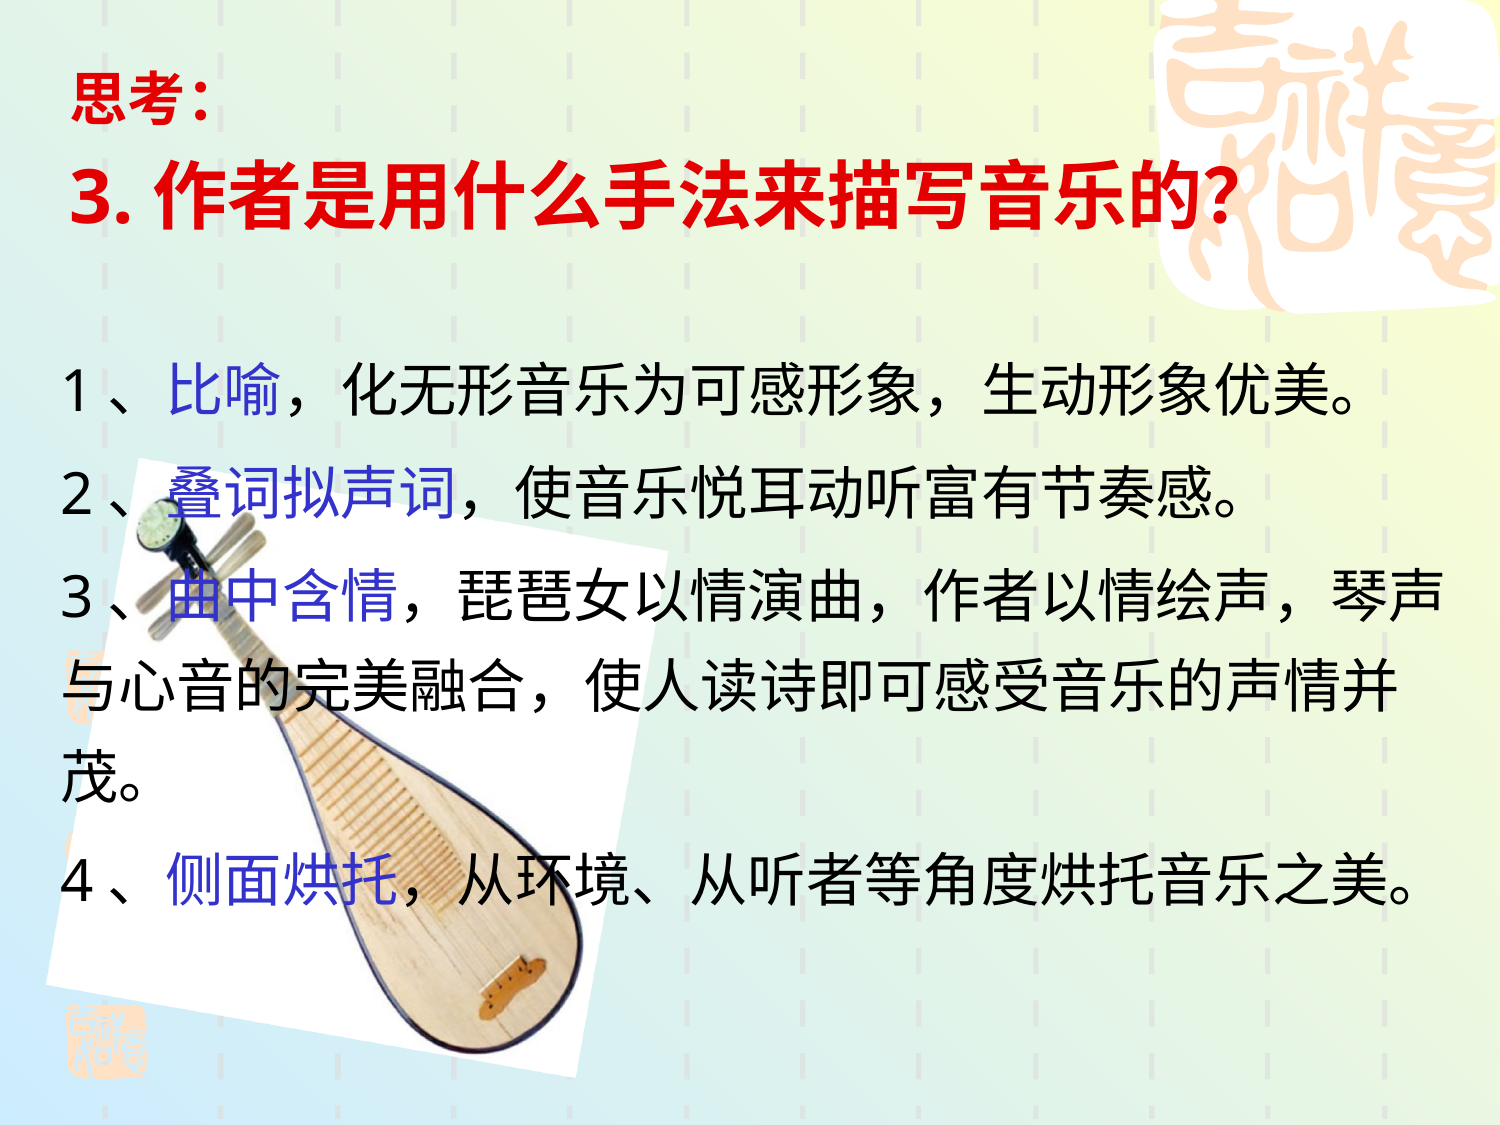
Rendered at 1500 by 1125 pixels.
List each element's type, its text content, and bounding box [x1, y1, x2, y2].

picture [47, 499, 626, 1077]
title 思考： 3.作者是用什么手法来描写音乐的？ [54, 58, 1311, 247]
list 1、比喻，化无形音乐为可感形象，生动形象优美。 2、叠词拟声词，使音乐悦耳动听富有节奏感。 3、曲中含情，琵琶女以情演曲，作者以情绘声，琴声与心音的完美融合，使人读诗即可感受音乐的声情并茂。 4、侧面烘托，从环境、从听者等角度烘托音乐之美。 [45, 324, 1500, 976]
